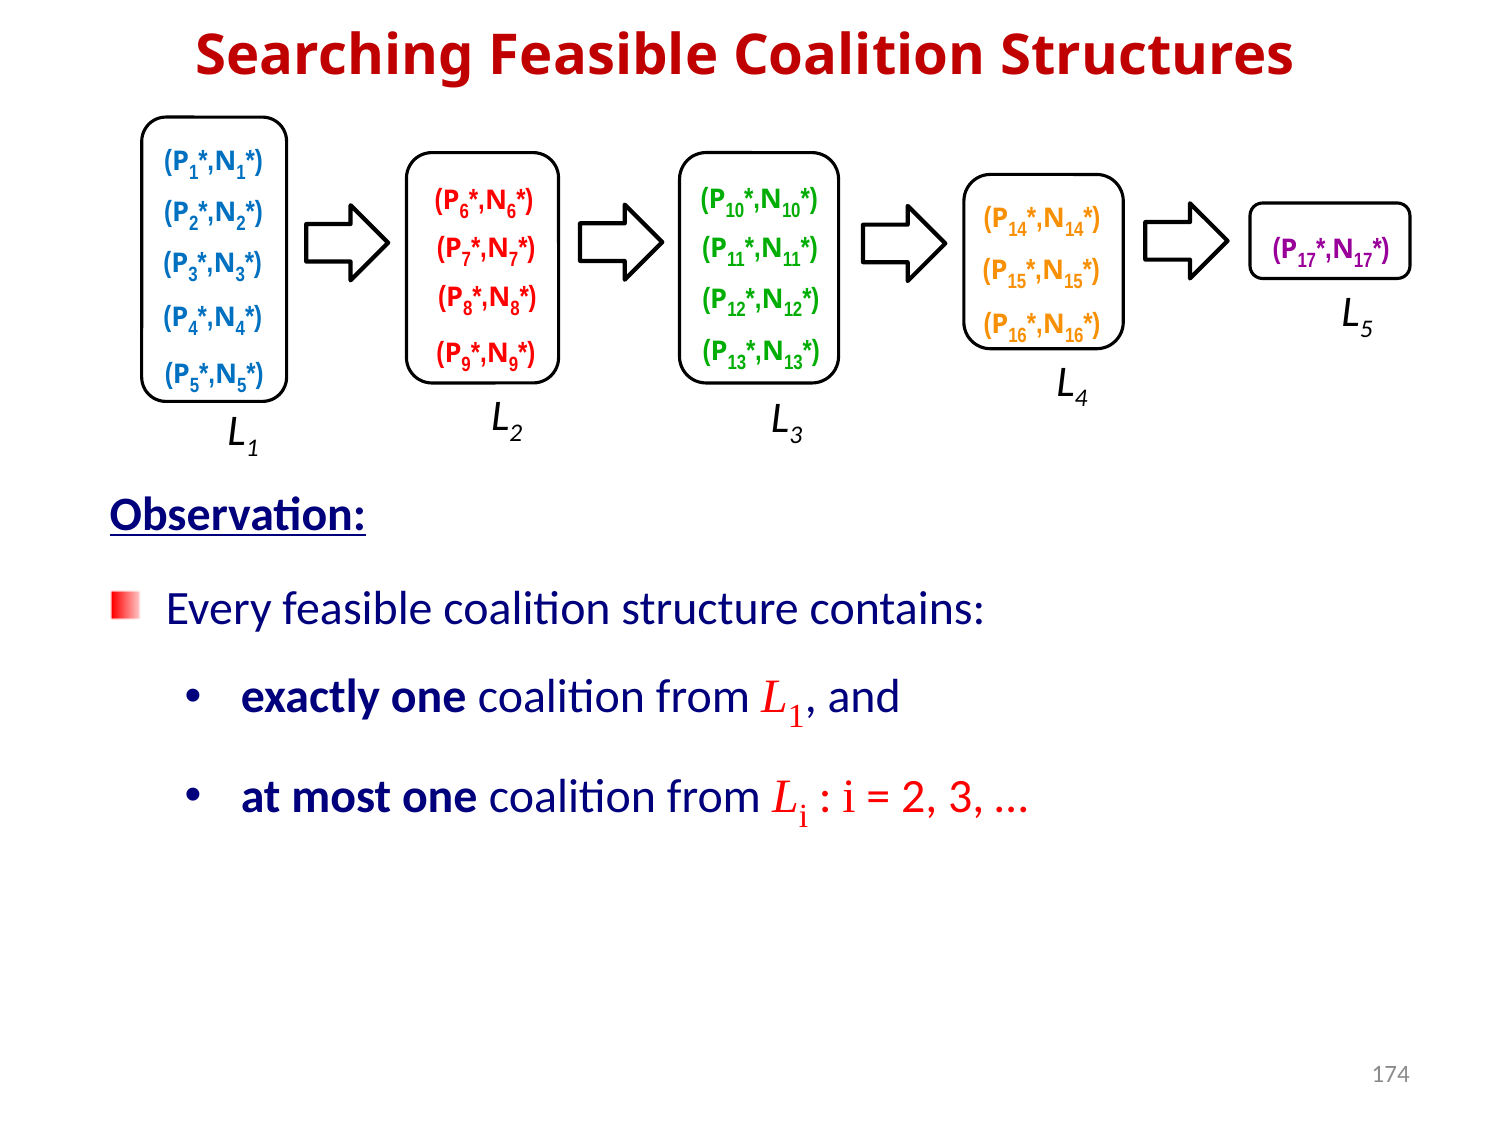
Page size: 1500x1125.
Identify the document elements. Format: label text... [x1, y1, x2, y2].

text_box [1143, 201, 1230, 281]
text_box L1 [209, 401, 277, 462]
text_box [304, 203, 391, 283]
text_box [677, 150, 841, 386]
text_box [404, 150, 561, 386]
text_box [961, 172, 1126, 351]
text_box (P13*,N13*) [702, 324, 821, 374]
text_box (P8*,N8*) [438, 271, 538, 320]
text_box (P6*,N6*) [434, 173, 534, 223]
text_box [139, 114, 289, 404]
text_box L3 [750, 388, 823, 449]
text_box (P15*,N15*) [982, 244, 1101, 293]
text_box (P10*,N10*) [700, 172, 819, 222]
text_box (P3*,N3*) [163, 237, 263, 286]
text_box (P12*,N12*) [702, 272, 820, 321]
text_box L2 [473, 387, 540, 447]
text_box [860, 203, 948, 283]
text_box (P1*,N1*) [164, 134, 264, 184]
text_box (P9*,N9*) [436, 327, 536, 376]
text_box Searching Feasible Coalition Structures [46, 10, 1445, 94]
text_box Observation: Every feasible coalition structure contains: exactly one coalition from L1, and at most one coalition from Li : i = 2, 3, … [94, 474, 1445, 842]
slide_number 174 [1074, 1042, 1425, 1103]
text_box L5 [1316, 282, 1398, 343]
text_box (P17*,N17*) [1272, 223, 1390, 272]
text_box (P11*,N11*) [702, 222, 819, 271]
text_box (P5*,N5*) [164, 347, 264, 397]
text_box (P2*,N2*) [164, 185, 264, 234]
text_box (P16*,N16*) [983, 297, 1101, 347]
text_box (P4*,N4*) [163, 290, 263, 340]
text_box [577, 202, 665, 282]
picture [109, 589, 144, 623]
text_box (P14*,N14*) [983, 192, 1101, 241]
text_box (P7*,N7*) [436, 221, 536, 271]
text_box L4 [1032, 352, 1112, 412]
text_box [1247, 200, 1413, 281]
